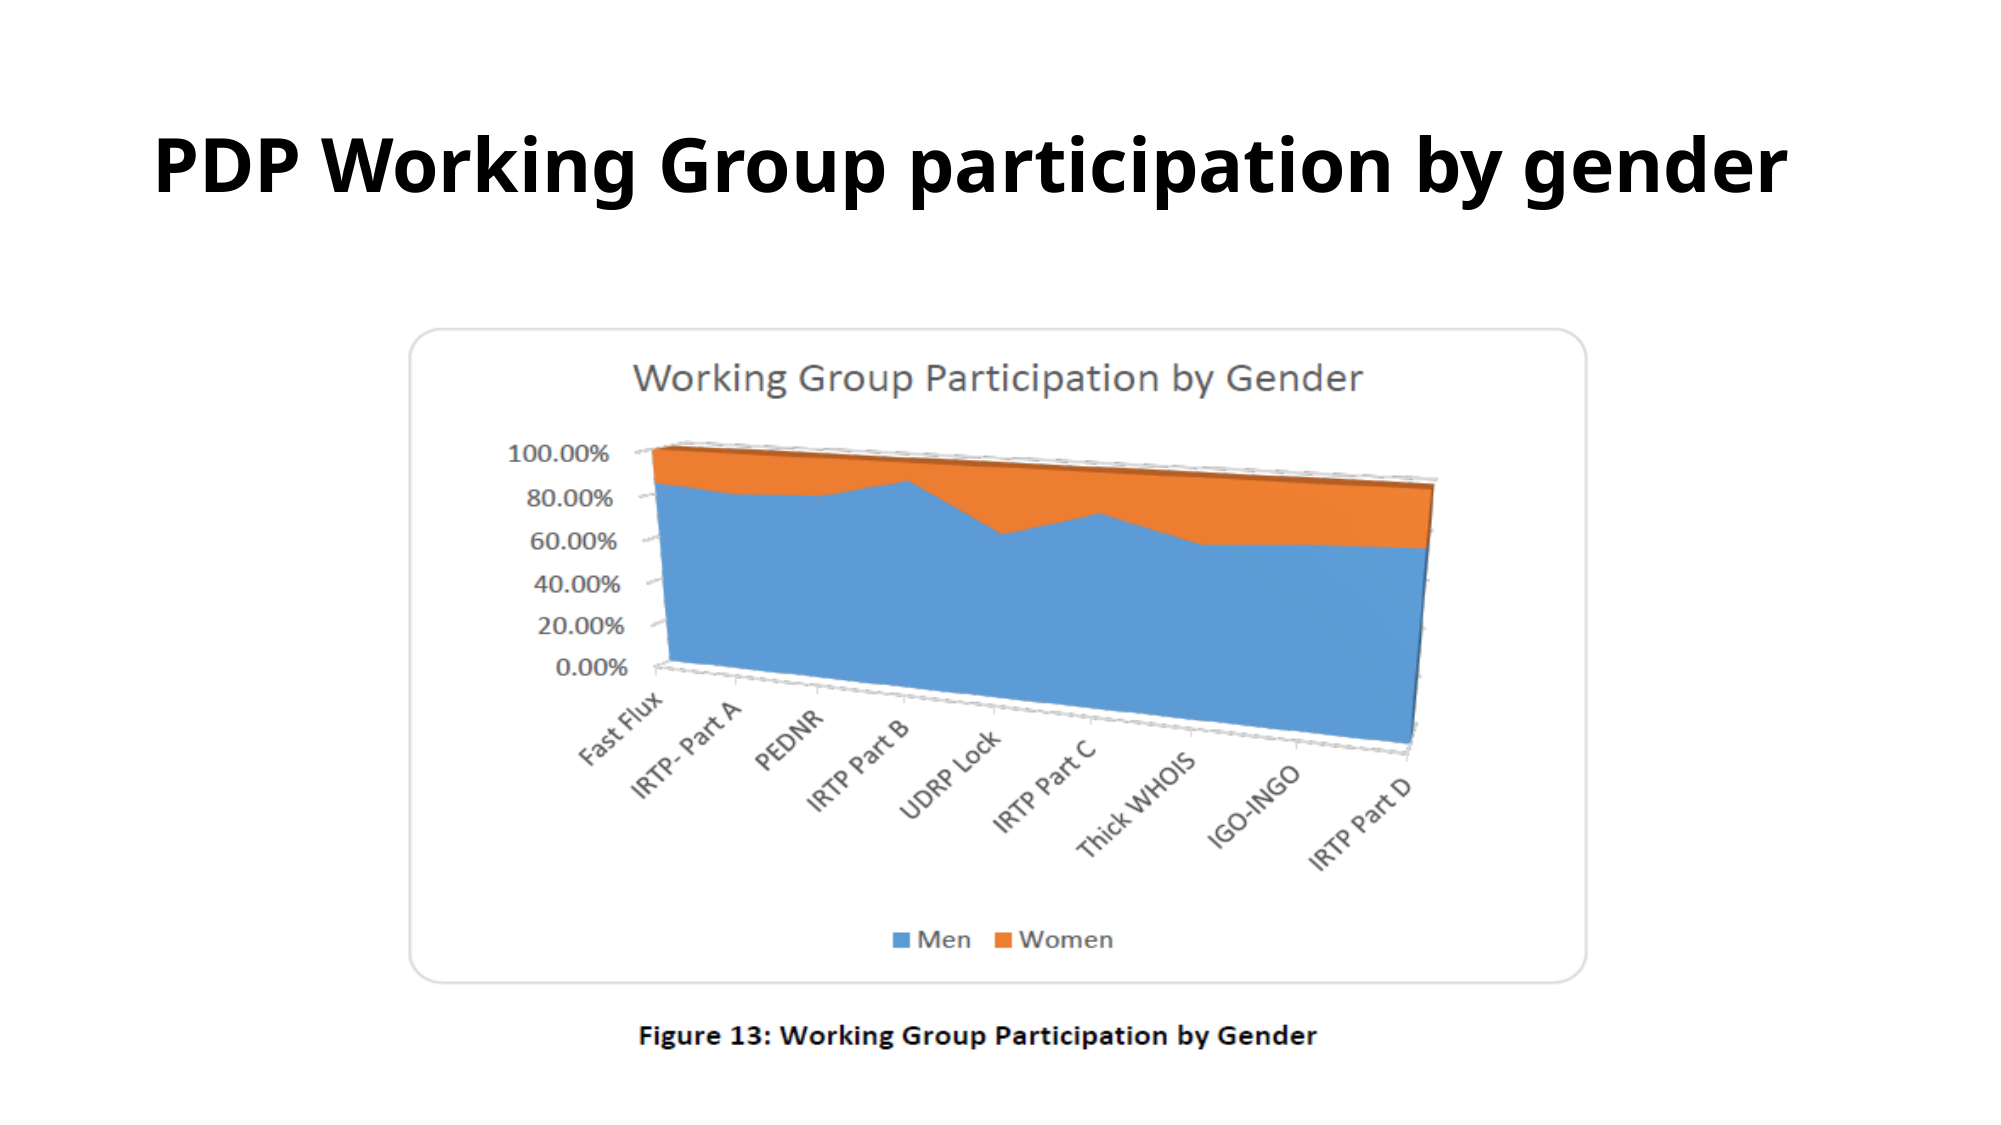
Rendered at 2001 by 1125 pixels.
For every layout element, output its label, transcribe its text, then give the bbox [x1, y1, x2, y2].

title PDP Working Group participation by gender [137, 59, 1863, 278]
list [319, 299, 1697, 1125]
